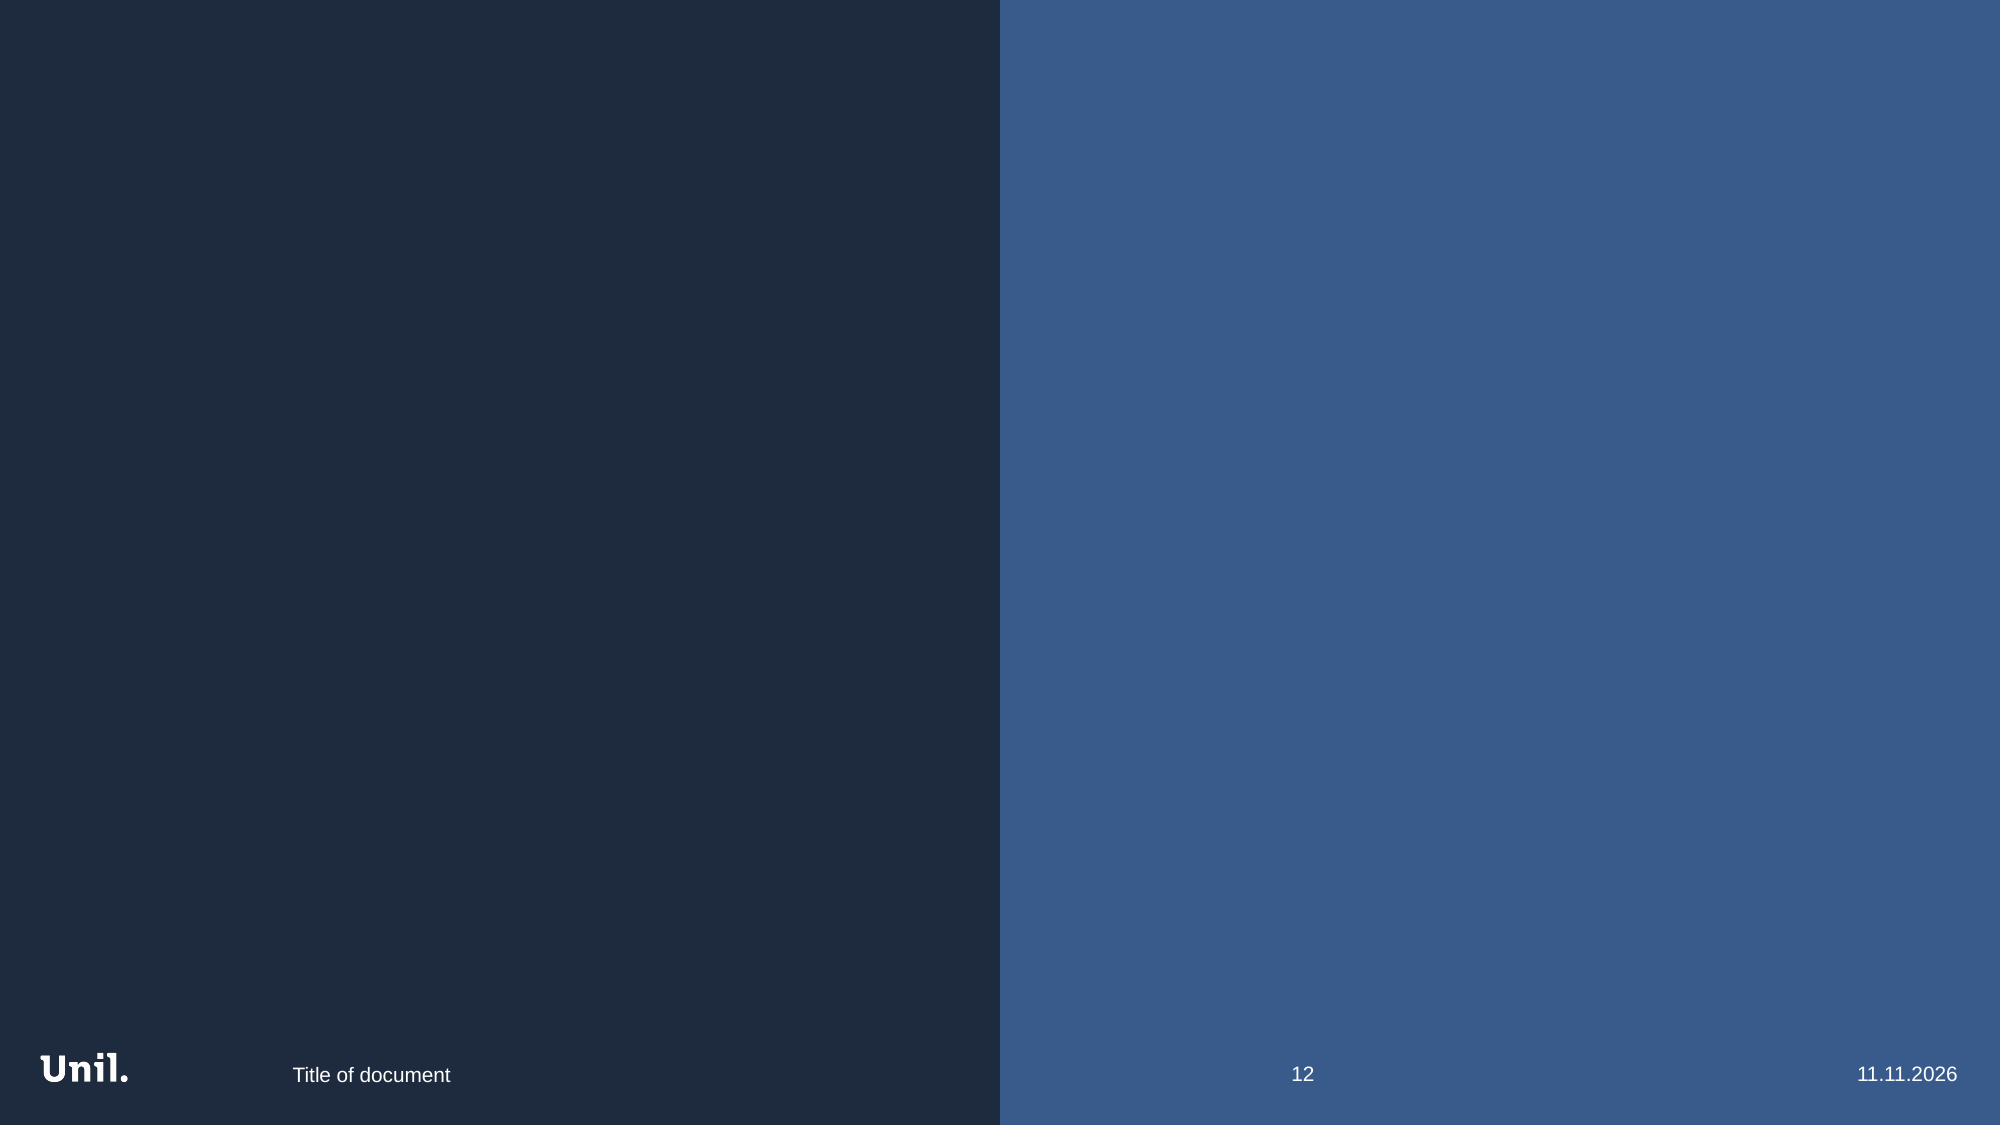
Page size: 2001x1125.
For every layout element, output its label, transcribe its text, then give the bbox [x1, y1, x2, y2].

picture [27, 1042, 141, 1095]
slide_number 12 [1250, 1037, 1355, 1086]
footer Title of document [292, 1011, 1048, 1087]
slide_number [1789, 1026, 1958, 1086]
